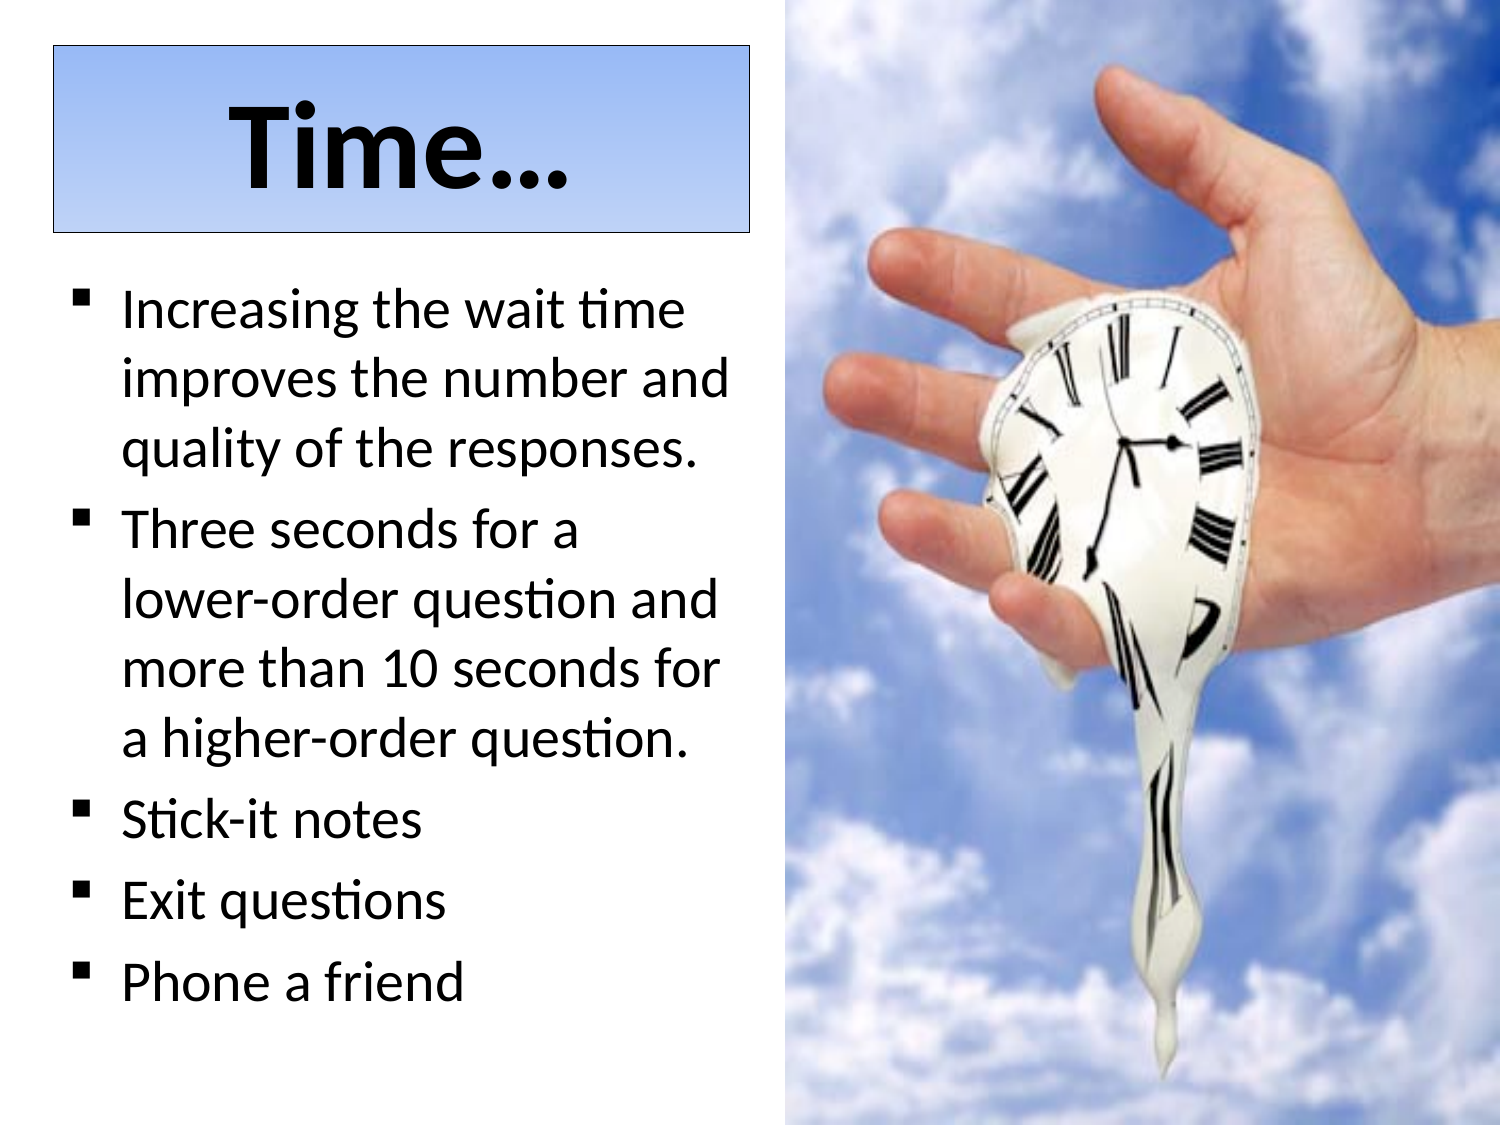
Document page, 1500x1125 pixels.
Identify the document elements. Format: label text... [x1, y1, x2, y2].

title Time… [53, 45, 750, 233]
list Increasing the wait time improves the number and quality of the responses. Three seconds for a lower-order question and more than 10 seconds for a higher-order question. Stick-it notes Exit questions Phone a friend [53, 262, 750, 1071]
picture [785, 0, 1500, 1125]
